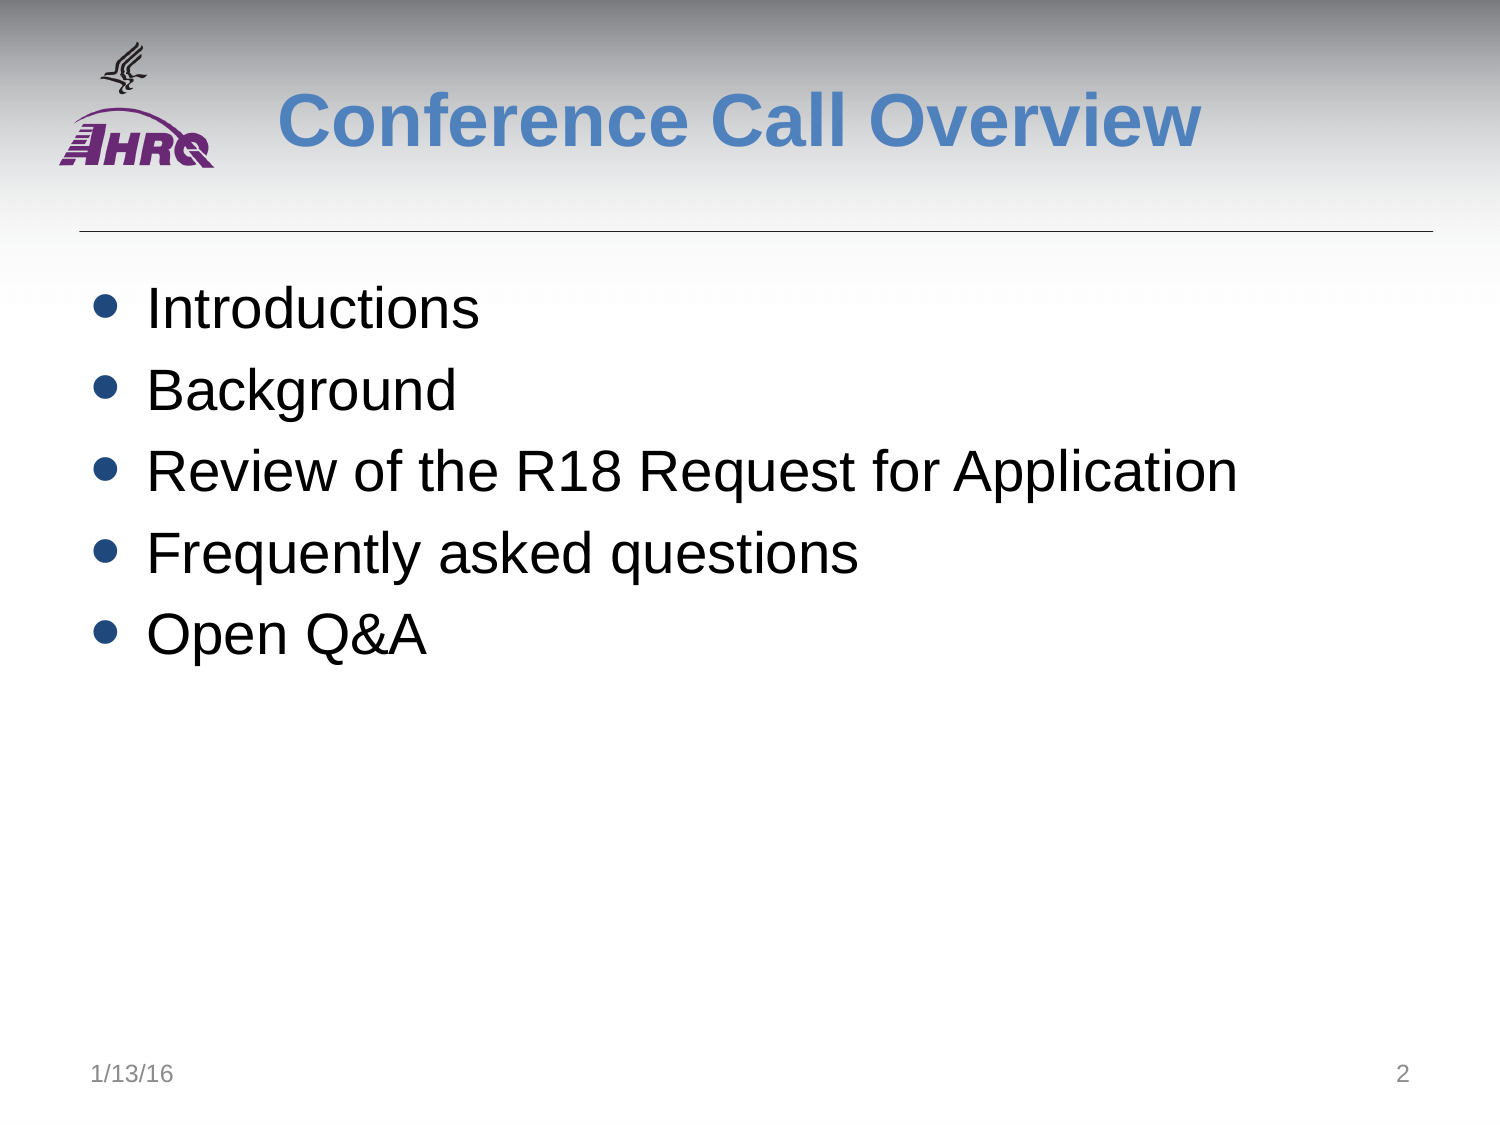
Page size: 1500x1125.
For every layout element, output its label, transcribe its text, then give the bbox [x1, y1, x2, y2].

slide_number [75, 1042, 425, 1103]
list Introductions Background Review of the R18 Request for Application Frequently asked questions Open Q&A [75, 262, 1425, 1005]
slide_number 2 [1074, 1042, 1425, 1103]
title Conference Call Overview [262, 45, 1425, 188]
picture [0, 0, 1500, 1125]
